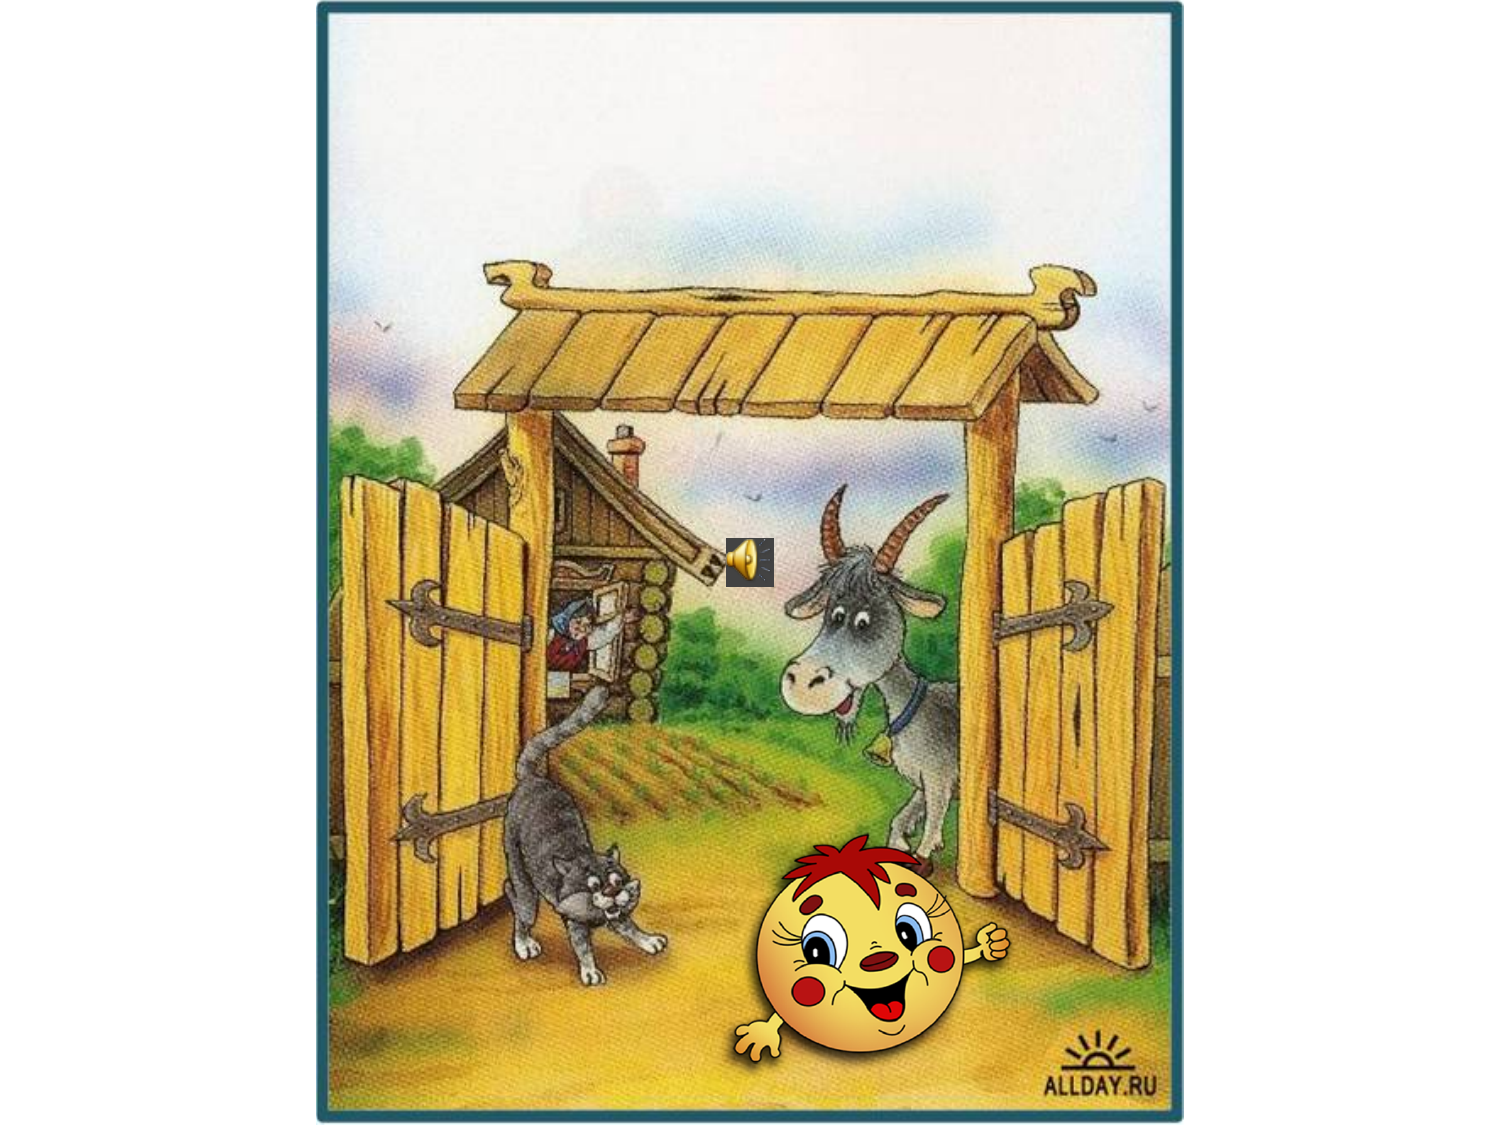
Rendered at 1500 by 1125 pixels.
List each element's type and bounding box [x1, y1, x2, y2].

list [316, 0, 1184, 1125]
picture [667, 820, 1032, 1099]
picture [724, 537, 776, 588]
